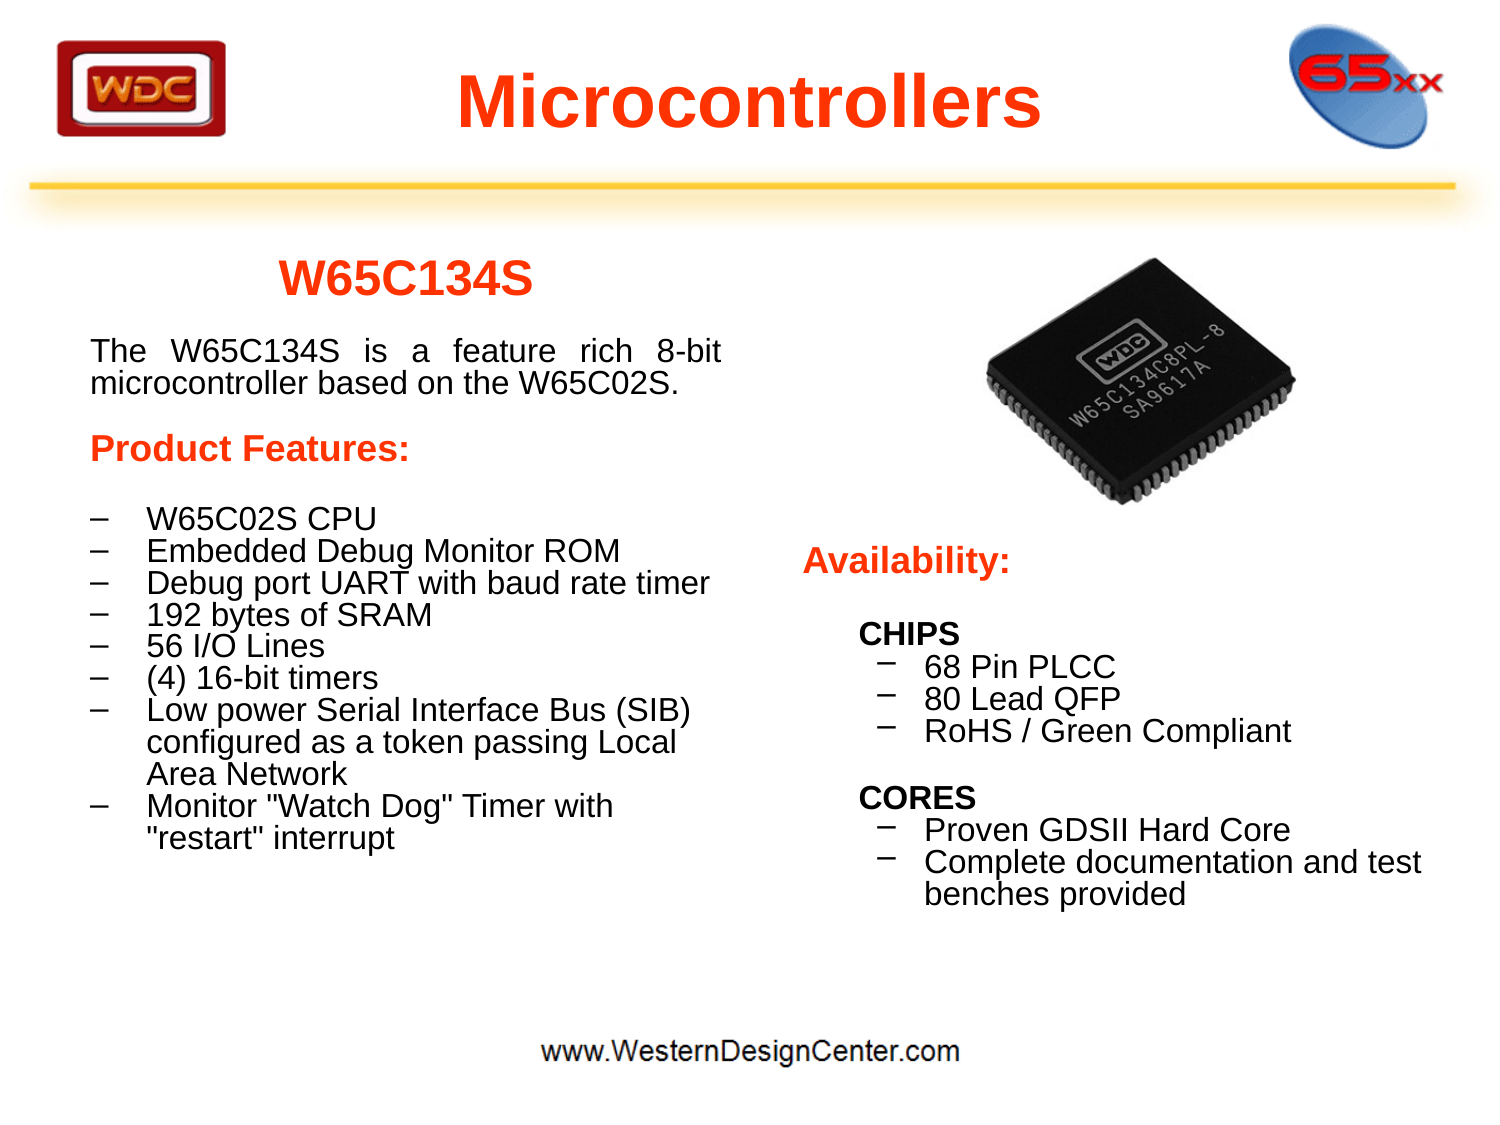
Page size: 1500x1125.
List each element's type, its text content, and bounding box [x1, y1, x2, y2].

title Microcontrollers [75, 45, 1425, 233]
text_box Availability: CHIPS 68 Pin PLCC 80 Lead QFP RoHS / Green Compliant CORES Proven GDSII Hard Core Complete documentation and test benches provided [787, 537, 1450, 950]
picture [3, 0, 1497, 1125]
list W65C134S The W65C134S is a feature rich 8-bit microcontroller based on the W65C02S. Product Features: W65C02S CPU Embedded Debug Monitor ROM Debug port UART with baud rate timer 192 bytes of SRAM 56 I/O Lines (4) 16-bit timers Low power Serial Interface Bus (SIB) configured as a token passing Local Area Network Monitor "Watch Dog" Timer with "restart" interrupt [75, 249, 738, 993]
